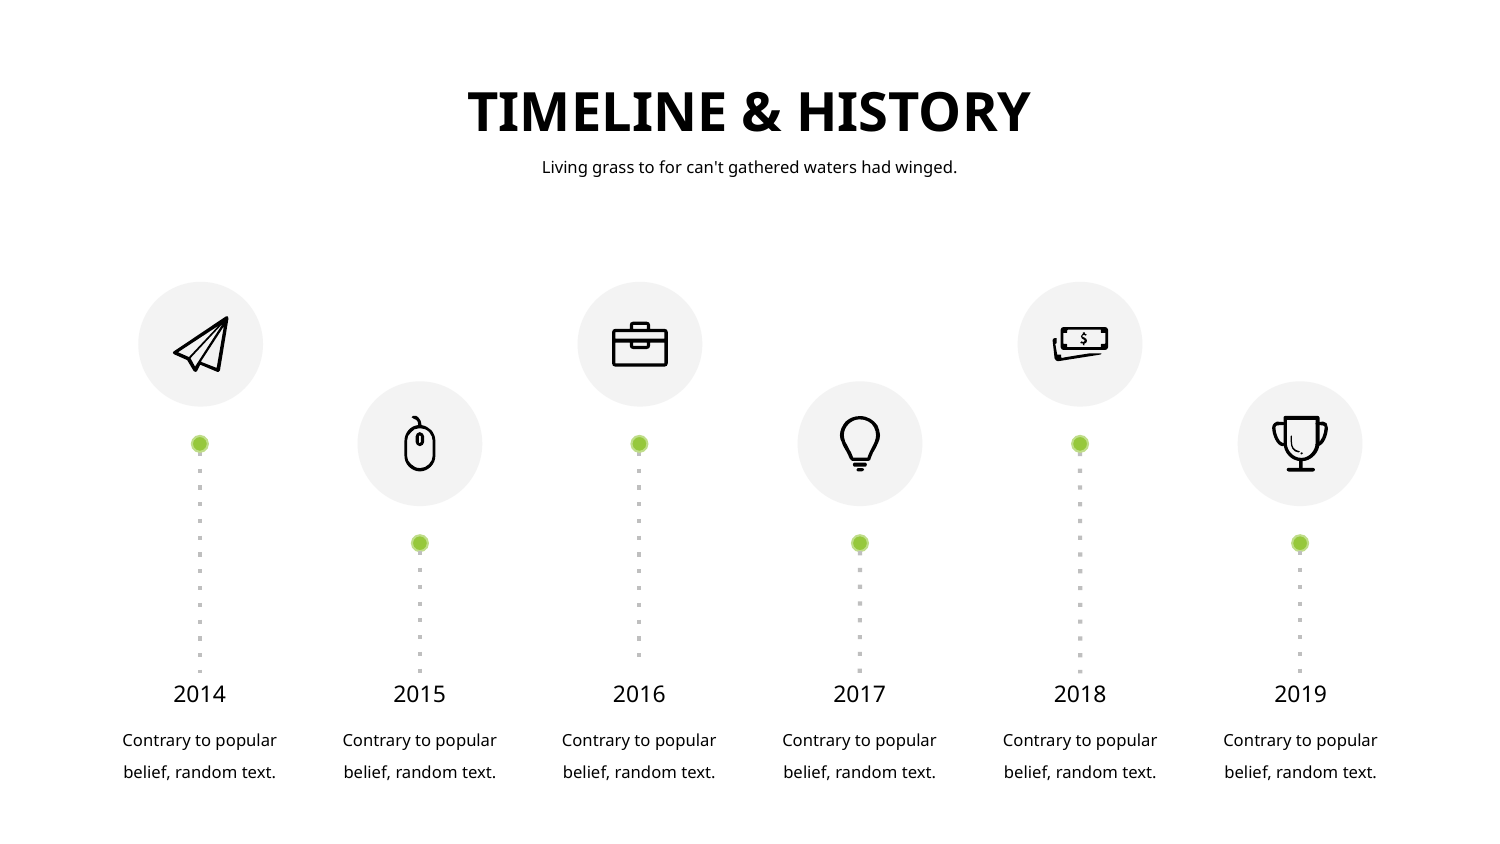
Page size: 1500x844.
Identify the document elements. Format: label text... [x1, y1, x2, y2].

text_box TIMELINE & HISTORY [365, 71, 1135, 149]
text_box Living grass to for can't gathered waters had winged. [491, 151, 1009, 182]
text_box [404, 415, 436, 472]
text_box [138, 281, 264, 407]
text_box [172, 316, 229, 372]
text_box [191, 435, 208, 452]
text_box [102, 673, 1399, 773]
text_box [851, 535, 868, 551]
text_box [612, 321, 668, 367]
text_box [1072, 435, 1089, 452]
text_box [1292, 535, 1309, 551]
text_box [1237, 381, 1363, 507]
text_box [1051, 326, 1109, 362]
text_box [631, 435, 648, 452]
text_box [577, 281, 703, 407]
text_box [1271, 415, 1329, 472]
text_box [797, 381, 923, 507]
text_box [1017, 281, 1143, 407]
text_box [357, 381, 483, 507]
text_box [839, 415, 881, 472]
text_box [411, 535, 428, 551]
